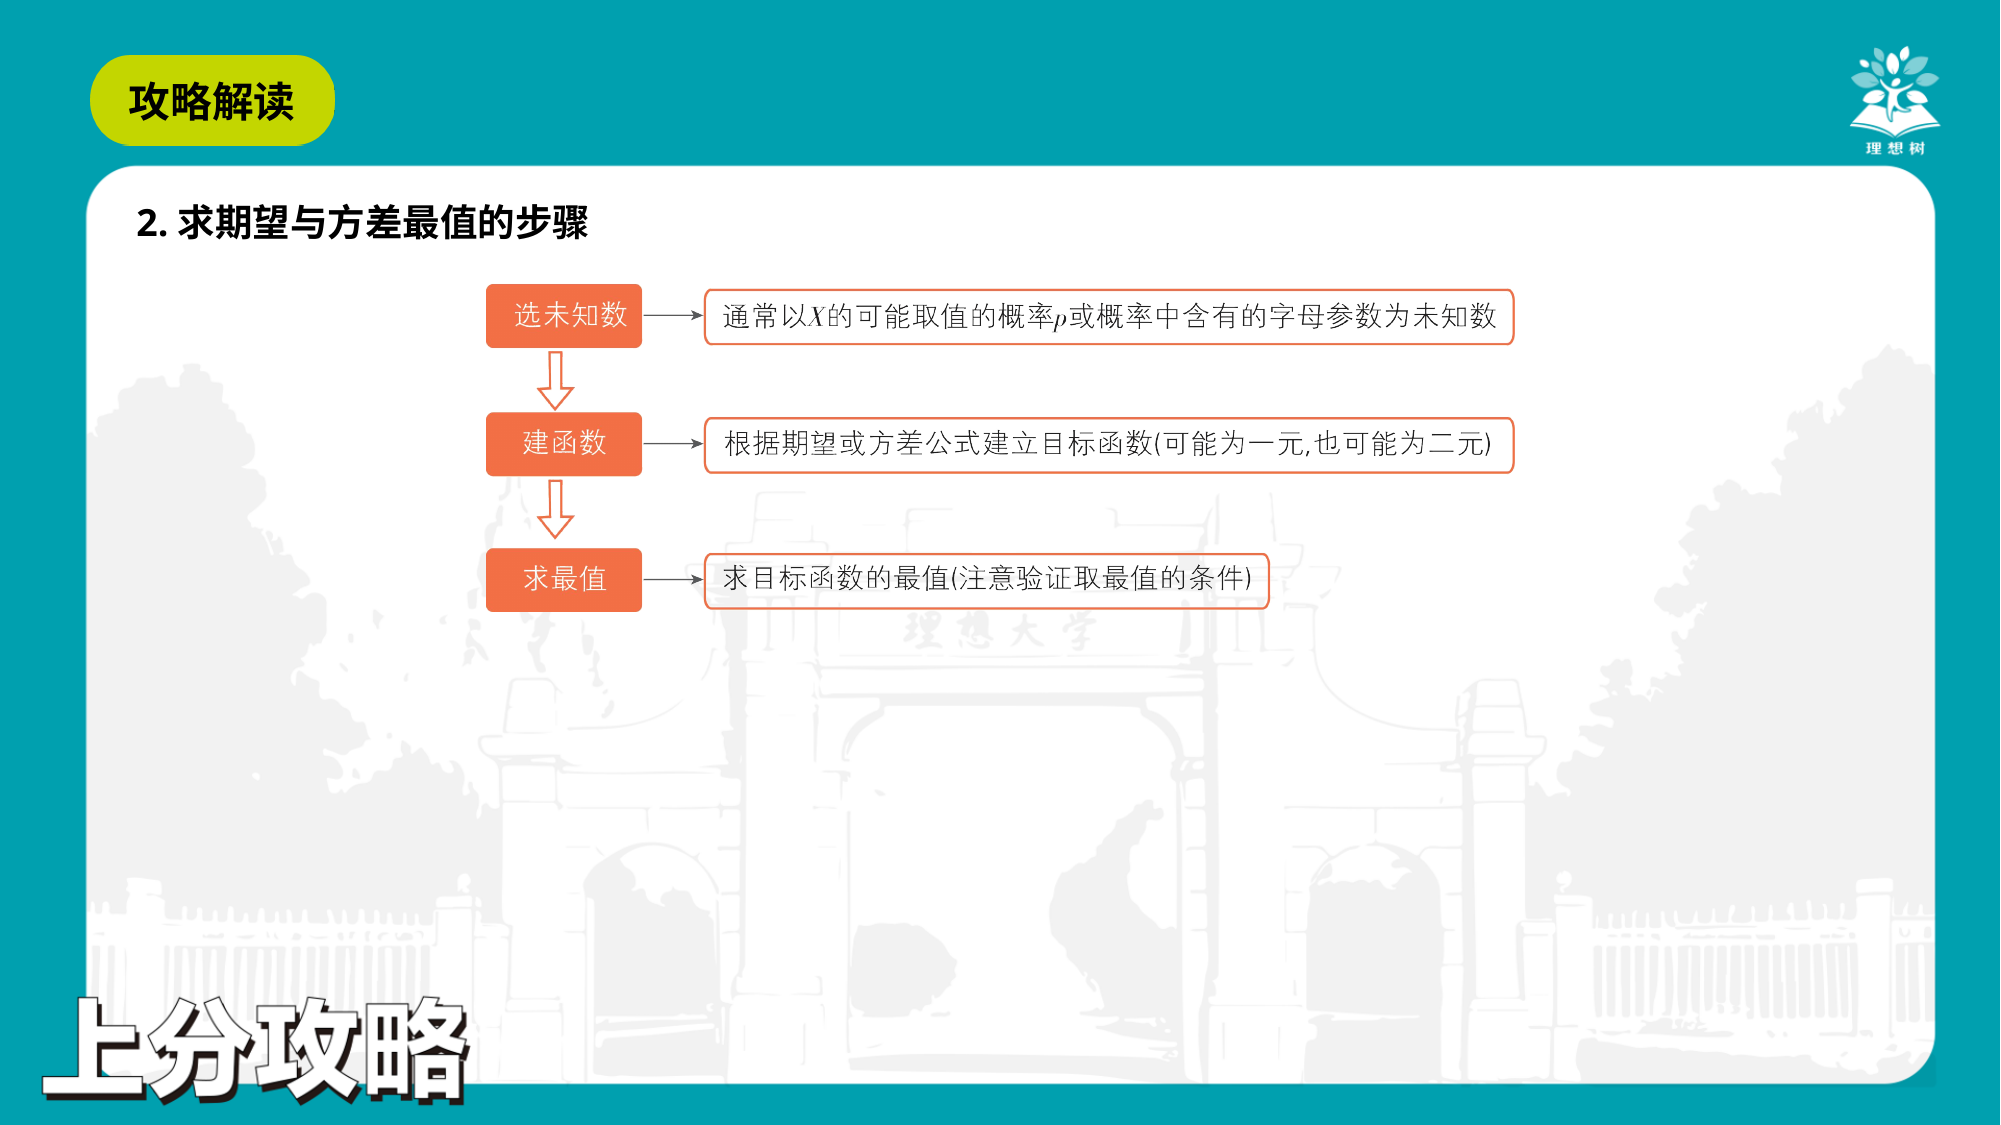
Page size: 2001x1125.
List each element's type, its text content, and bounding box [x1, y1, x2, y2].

picture [0, 0, 2000, 1125]
text_box 2.求期望与方差最值的步骤 [136, 177, 1865, 237]
